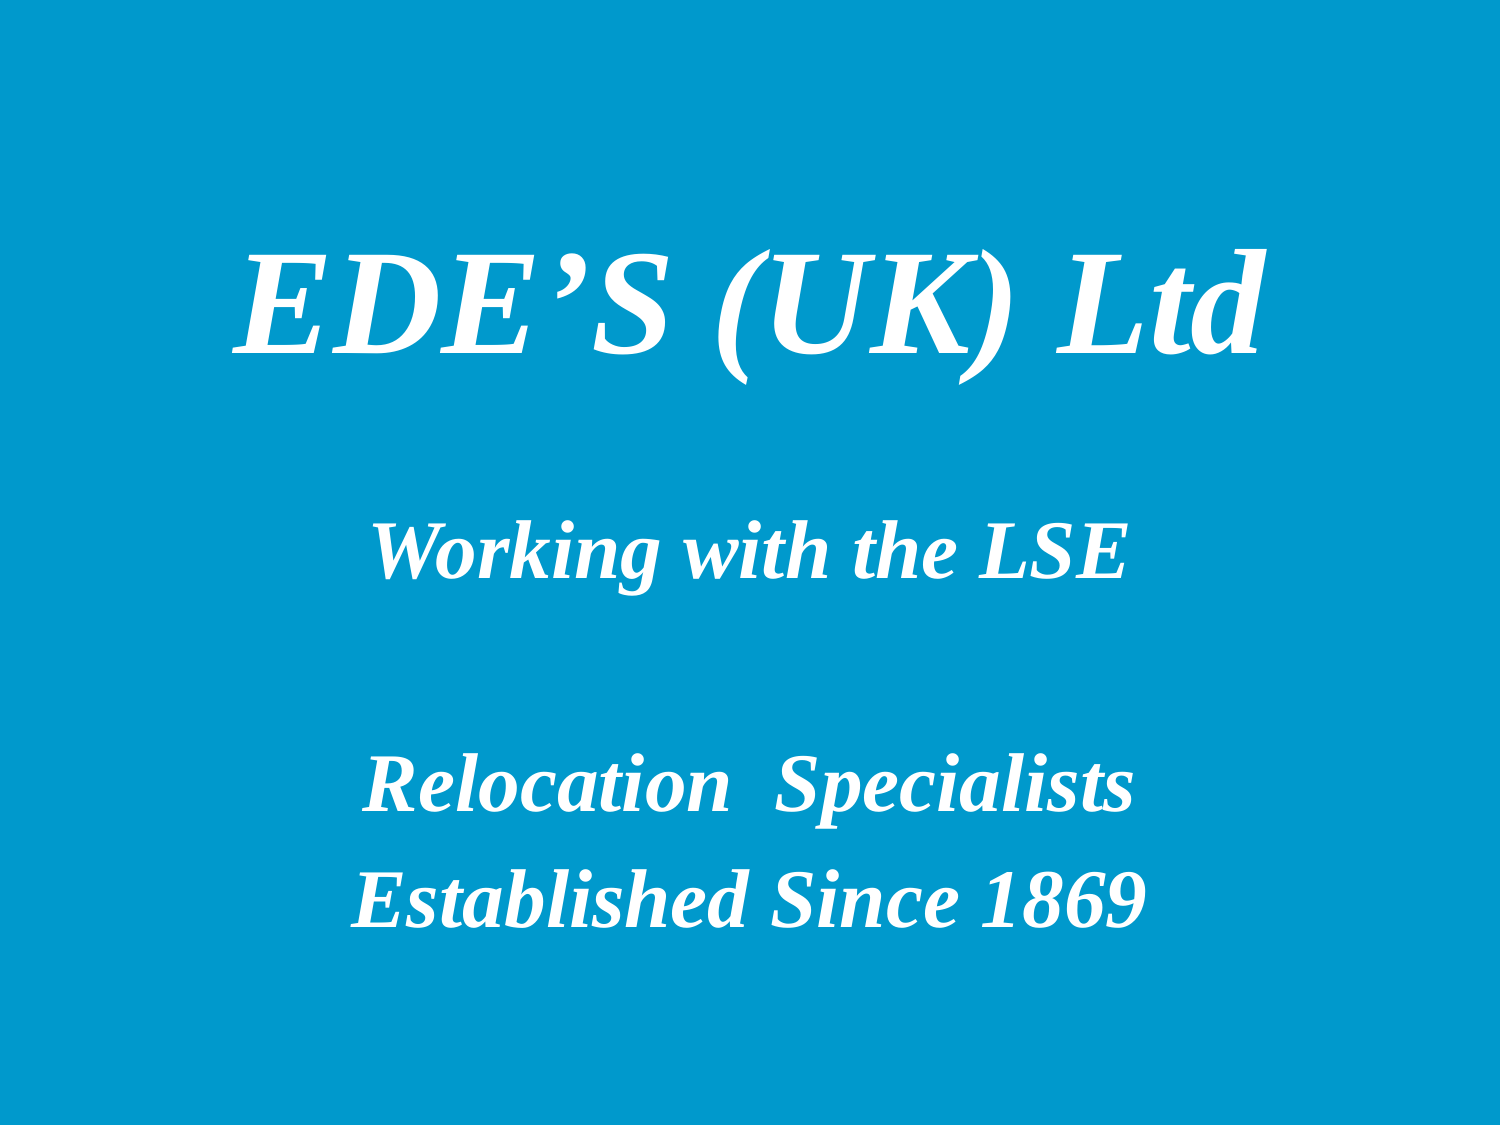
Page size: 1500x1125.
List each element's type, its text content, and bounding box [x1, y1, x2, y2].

title EDE’S (UK) Ltd [111, 136, 1388, 451]
subtitle Working with the LSE Relocation Specialists Established Since 1869 [224, 486, 1276, 989]
